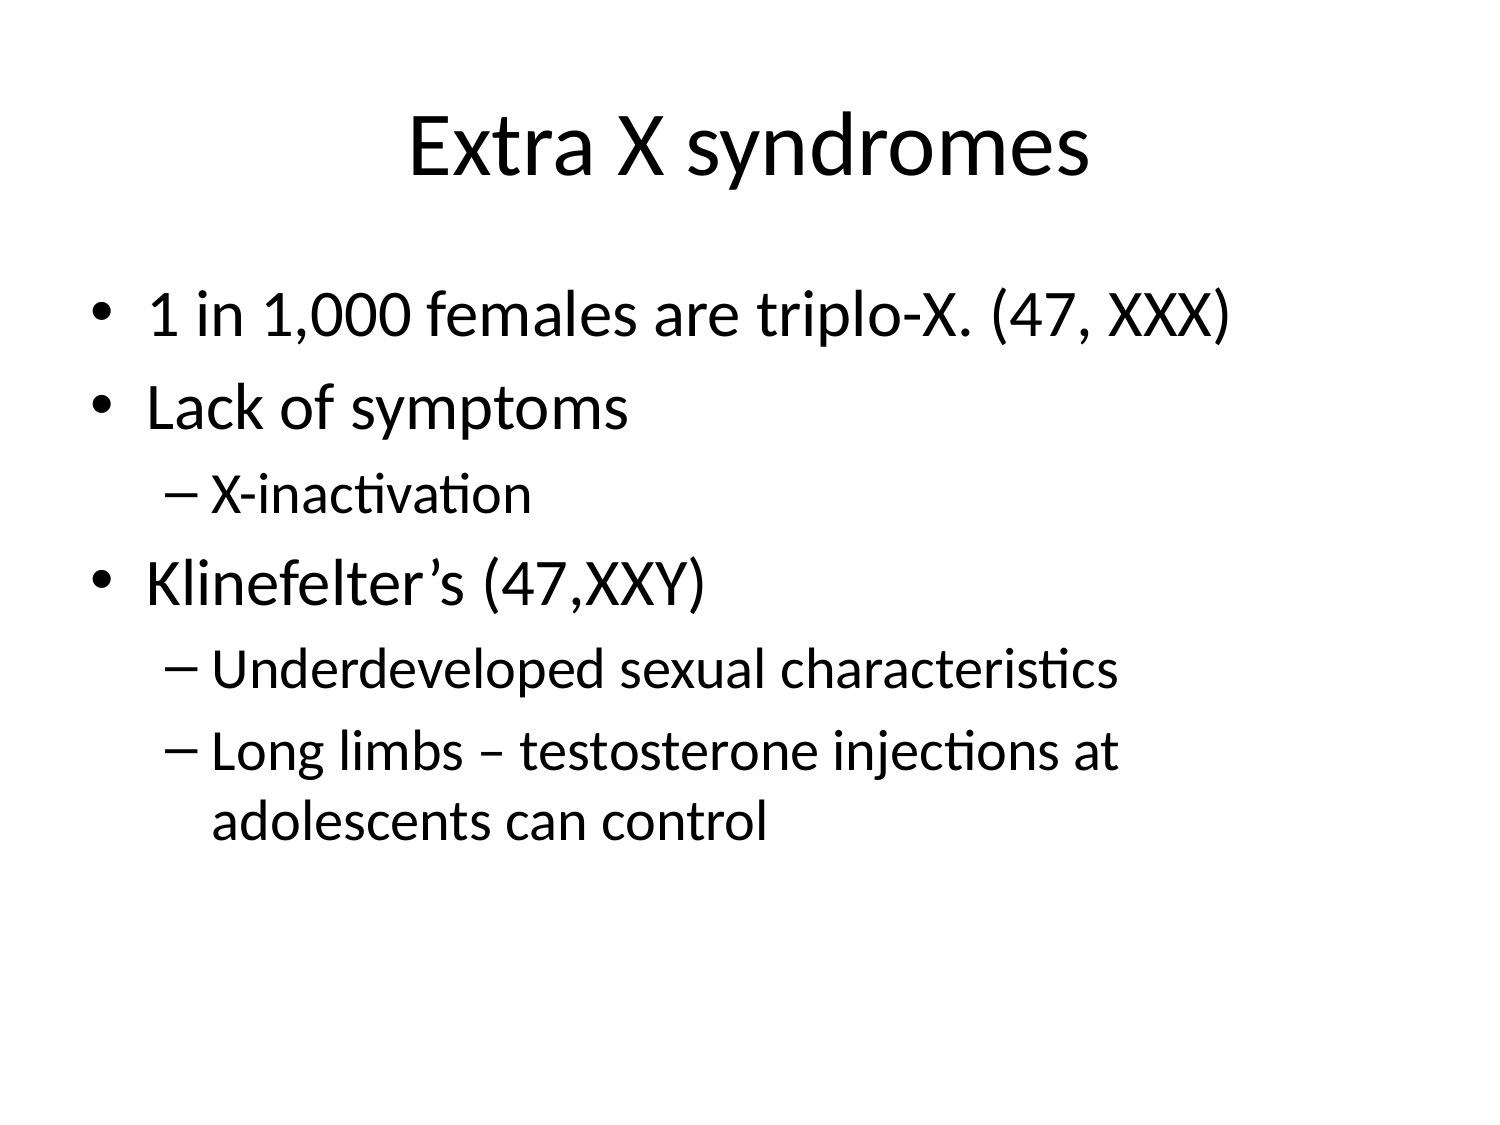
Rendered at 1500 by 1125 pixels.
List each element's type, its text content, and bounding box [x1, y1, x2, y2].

title Extra X syndromes [75, 45, 1425, 233]
list 1 in 1,000 females are triplo-X. (47, XXX) Lack of symptoms X-inactivation Klinefelter’s (47,XXY) Underdeveloped sexual characteristics Long limbs – testosterone injections at adolescents can control [75, 262, 1425, 1005]
